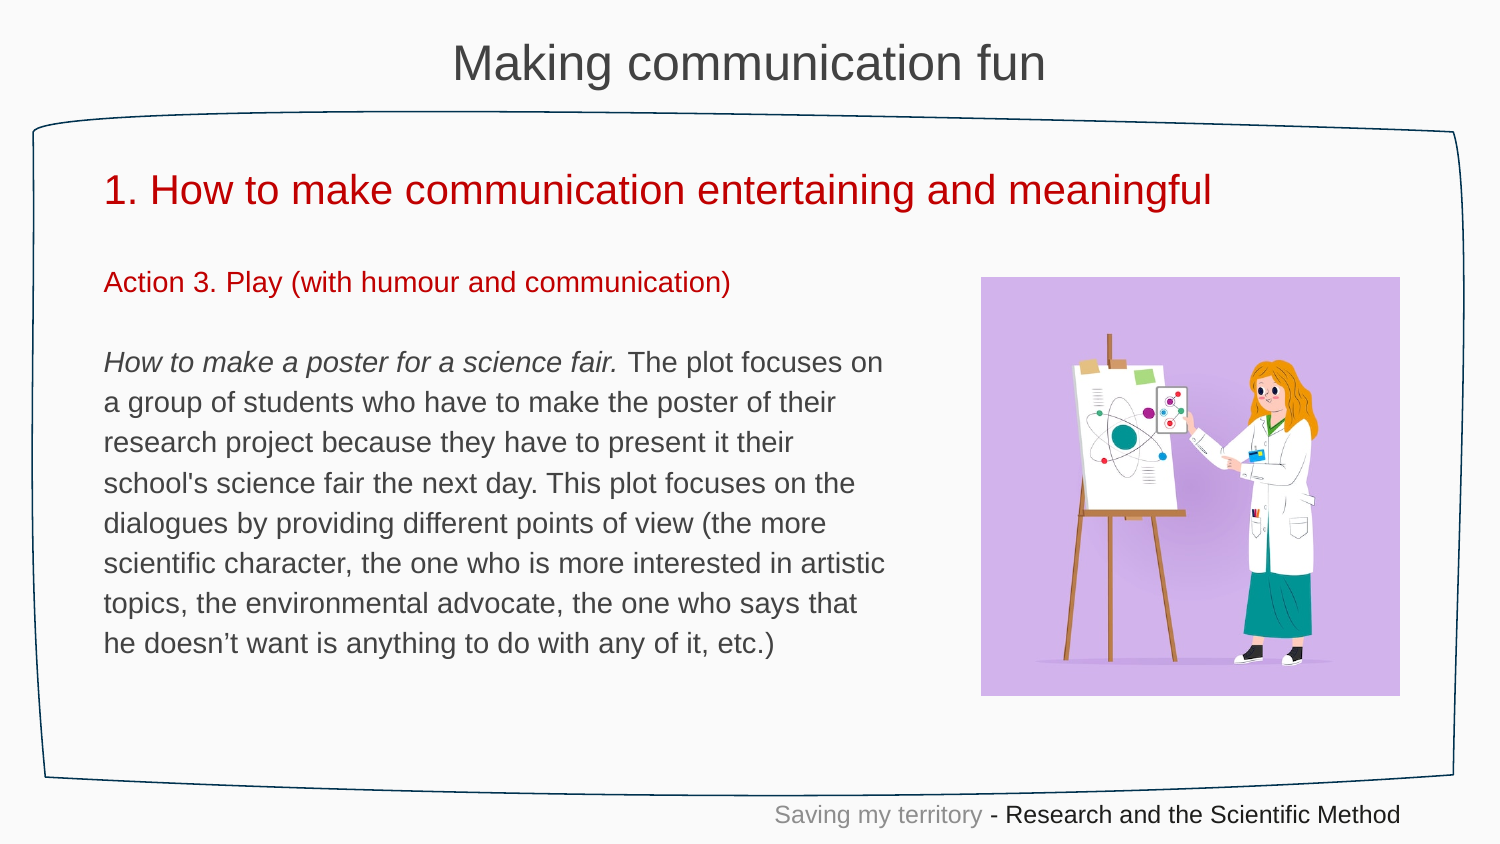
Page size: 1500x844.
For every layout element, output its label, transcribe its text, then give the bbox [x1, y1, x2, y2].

text_box Action 3. Play (with humour and communication) How to make a poster for a science fair. The plot focuses on a group of students who have to make the poster of their research project because they have to present it their school's science fair the next day. This plot focuses on the dialogues by providing different points of view (the more scientific character, the one who is more interested in artistic topics, the environmental advocate, the one who says that he doesn’t want is anything to do with any of it, etc.) [88, 242, 904, 747]
text_box [32, 111, 1464, 790]
text_box Saving my territory - Research and the Scientific Method [88, 790, 1417, 844]
text_box 1. How to make communication entertaining and meaningful [88, 147, 1417, 234]
picture [981, 277, 1400, 697]
text_box Making communication fun [0, 20, 1499, 106]
